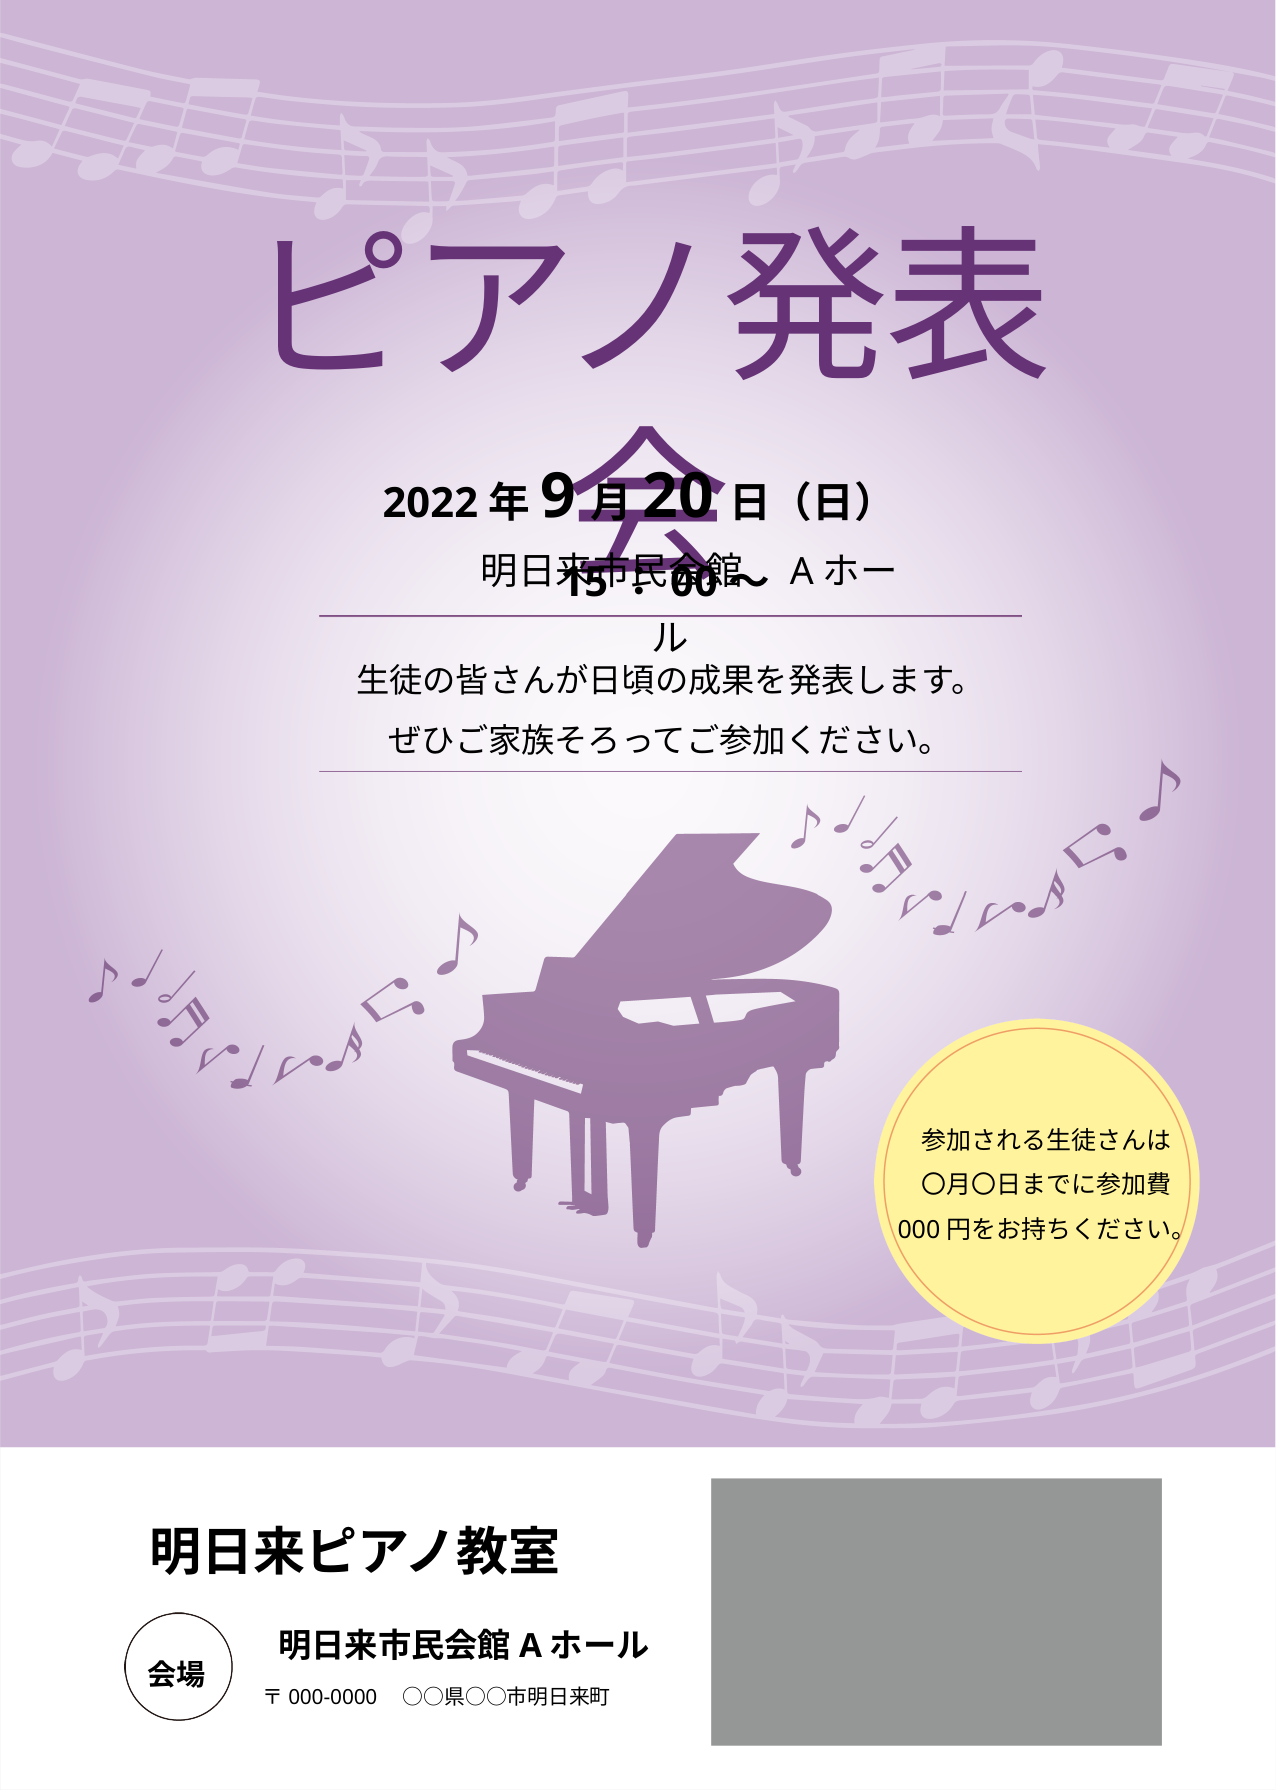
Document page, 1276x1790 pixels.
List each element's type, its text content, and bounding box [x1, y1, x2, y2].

text_box 明日来市民会館Aホール [278, 1602, 699, 1665]
text_box 2022年9月20日（日） 15：00～ [342, 415, 988, 606]
text_box 〒000-0000 ○○県○○市明日来町 [233, 1681, 666, 1709]
text_box 明日来市民会館 Aホール [427, 521, 914, 615]
text_box 明日来ピアノ教室 [126, 1516, 584, 1582]
text_box ピアノ発表会 [187, 196, 1110, 600]
text_box 参加される生徒さんは 〇月〇日までに参加費 000円をお持ちください。 [1200, 1106, 1210, 1244]
picture [0, 0, 1276, 1790]
